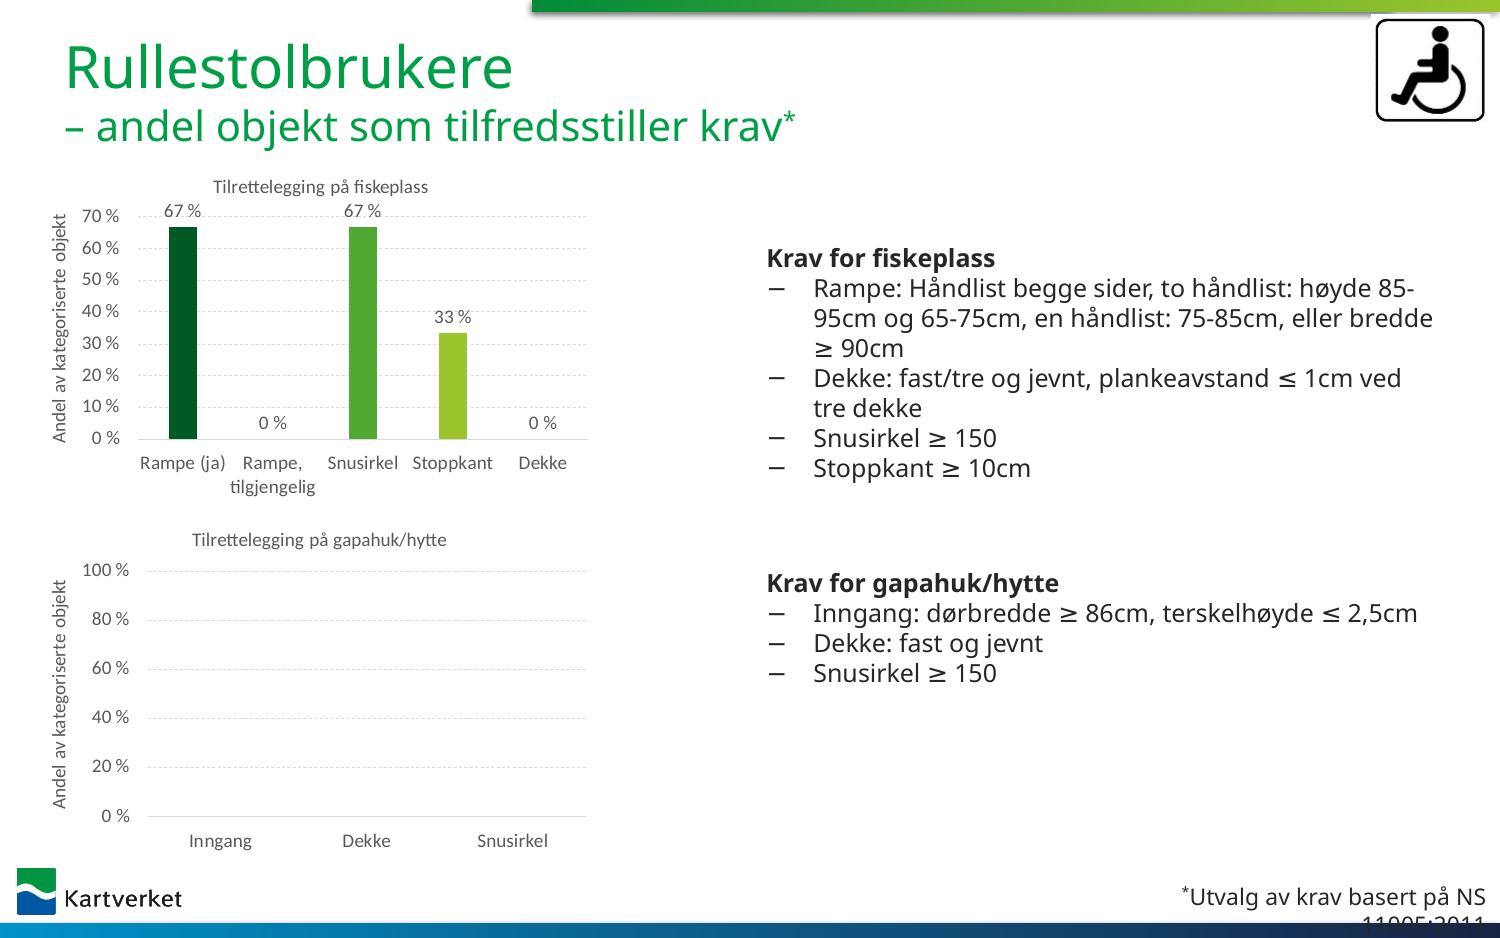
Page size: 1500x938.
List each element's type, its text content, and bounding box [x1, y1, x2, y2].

text_box *Utvalg av krav basert på NS 11005:2011 [1068, 873, 1500, 938]
text_box Rullestolbrukere – andel objekt som tilfredsstiller krav* [49, 29, 1431, 158]
picture [41, 166, 599, 505]
picture [41, 520, 597, 859]
picture [1371, 13, 1491, 127]
text_box Krav for fiskeplass Rampe: Håndlist begge sider, to håndlist: høyde 85-95cm og 65-75cm, en håndlist: 75-85cm, eller bredde ≥ 90cm Dekke: fast/tre og jevnt, plankeavstand ≤ 1cm ved tre dekke Snusirkel ≥ 150 Stoppkant ≥ 10cm [751, 235, 1452, 490]
text_box Krav for gapahuk/hytte Inngang: dørbredde ≥ 86cm, terskelhøyde ≤ 2,5cm Dekke: fast og jevnt Snusirkel ≥ 150 [751, 560, 1452, 695]
